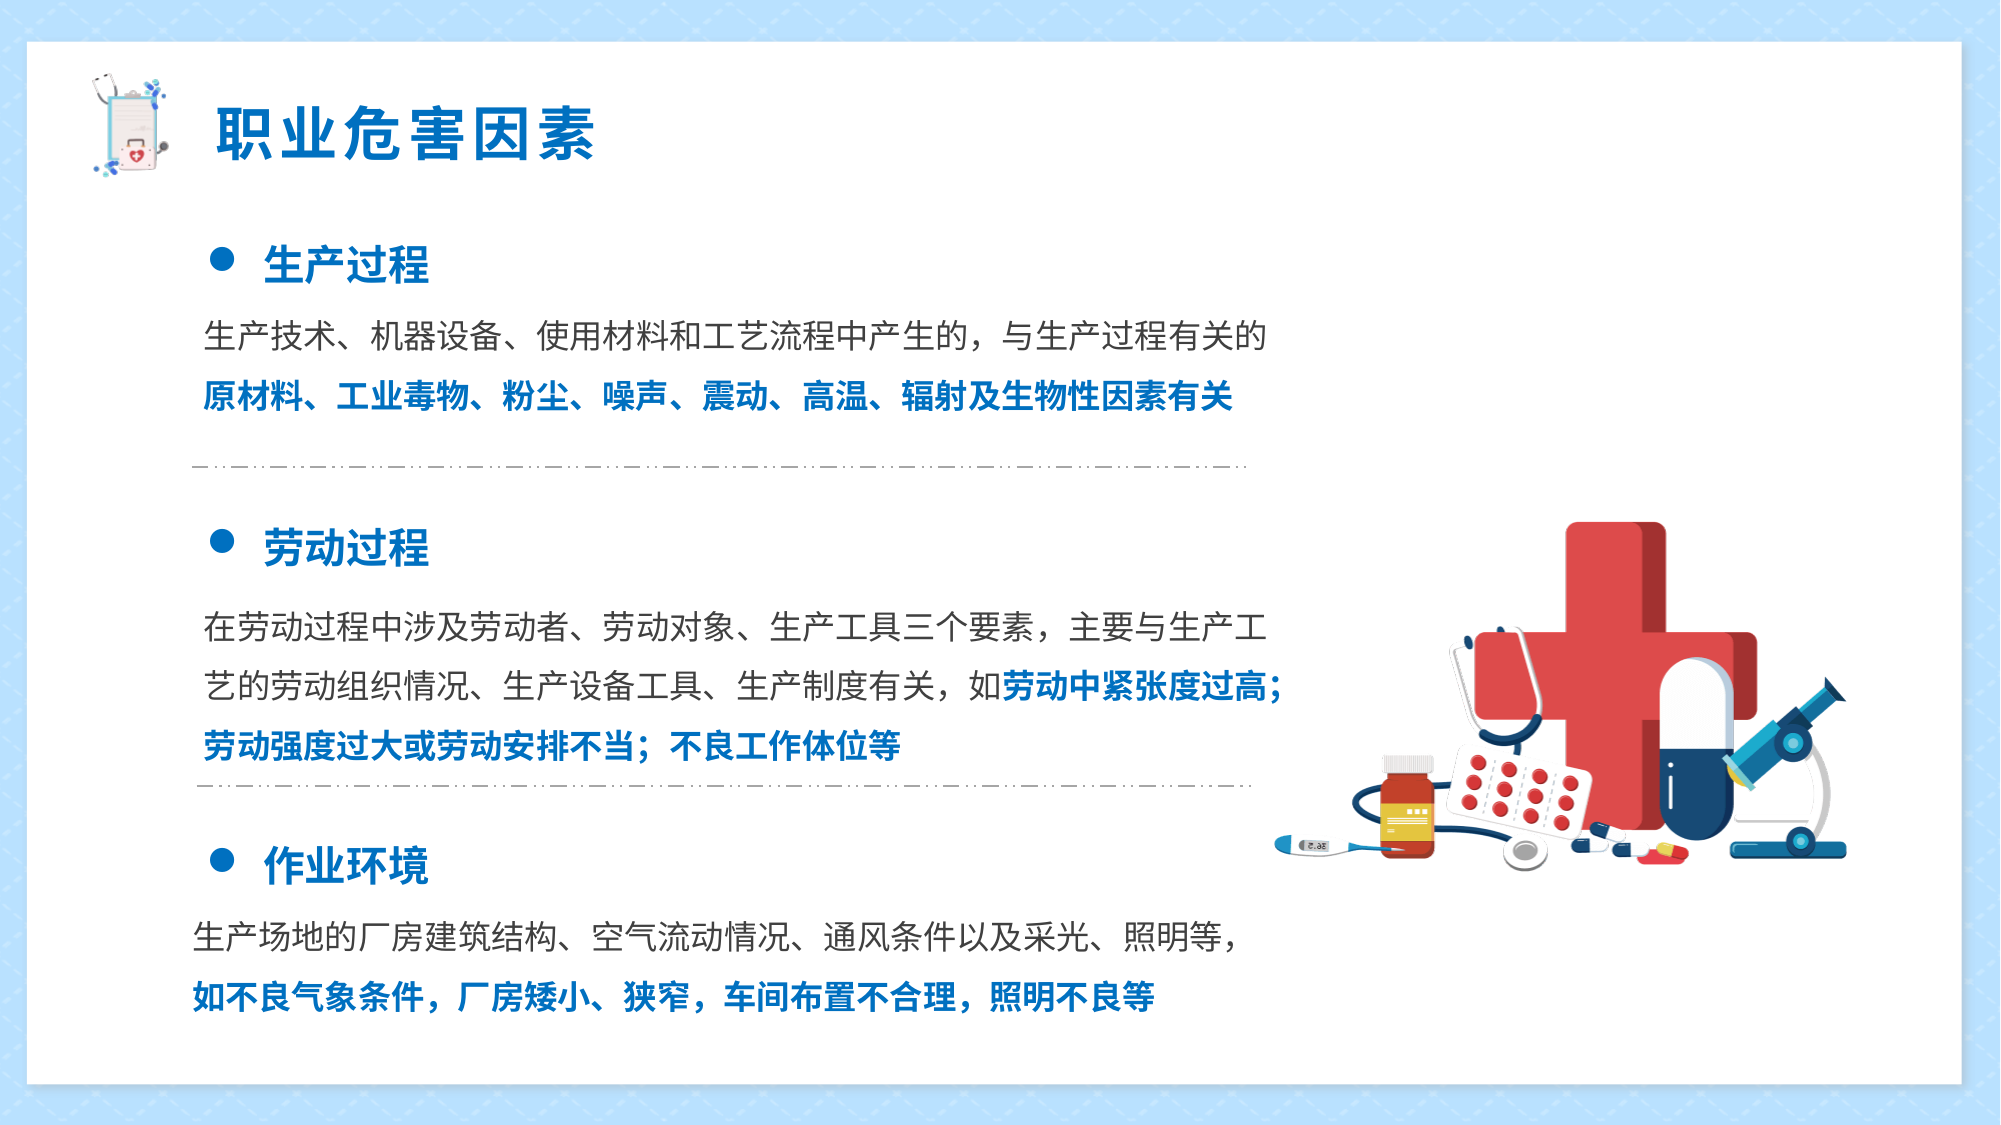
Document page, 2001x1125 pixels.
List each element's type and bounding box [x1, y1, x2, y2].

text_box [66, 66, 618, 194]
text_box [191, 513, 1200, 786]
picture [0, 0, 2000, 1125]
text_box [191, 231, 1277, 468]
text_box [191, 832, 1265, 1020]
